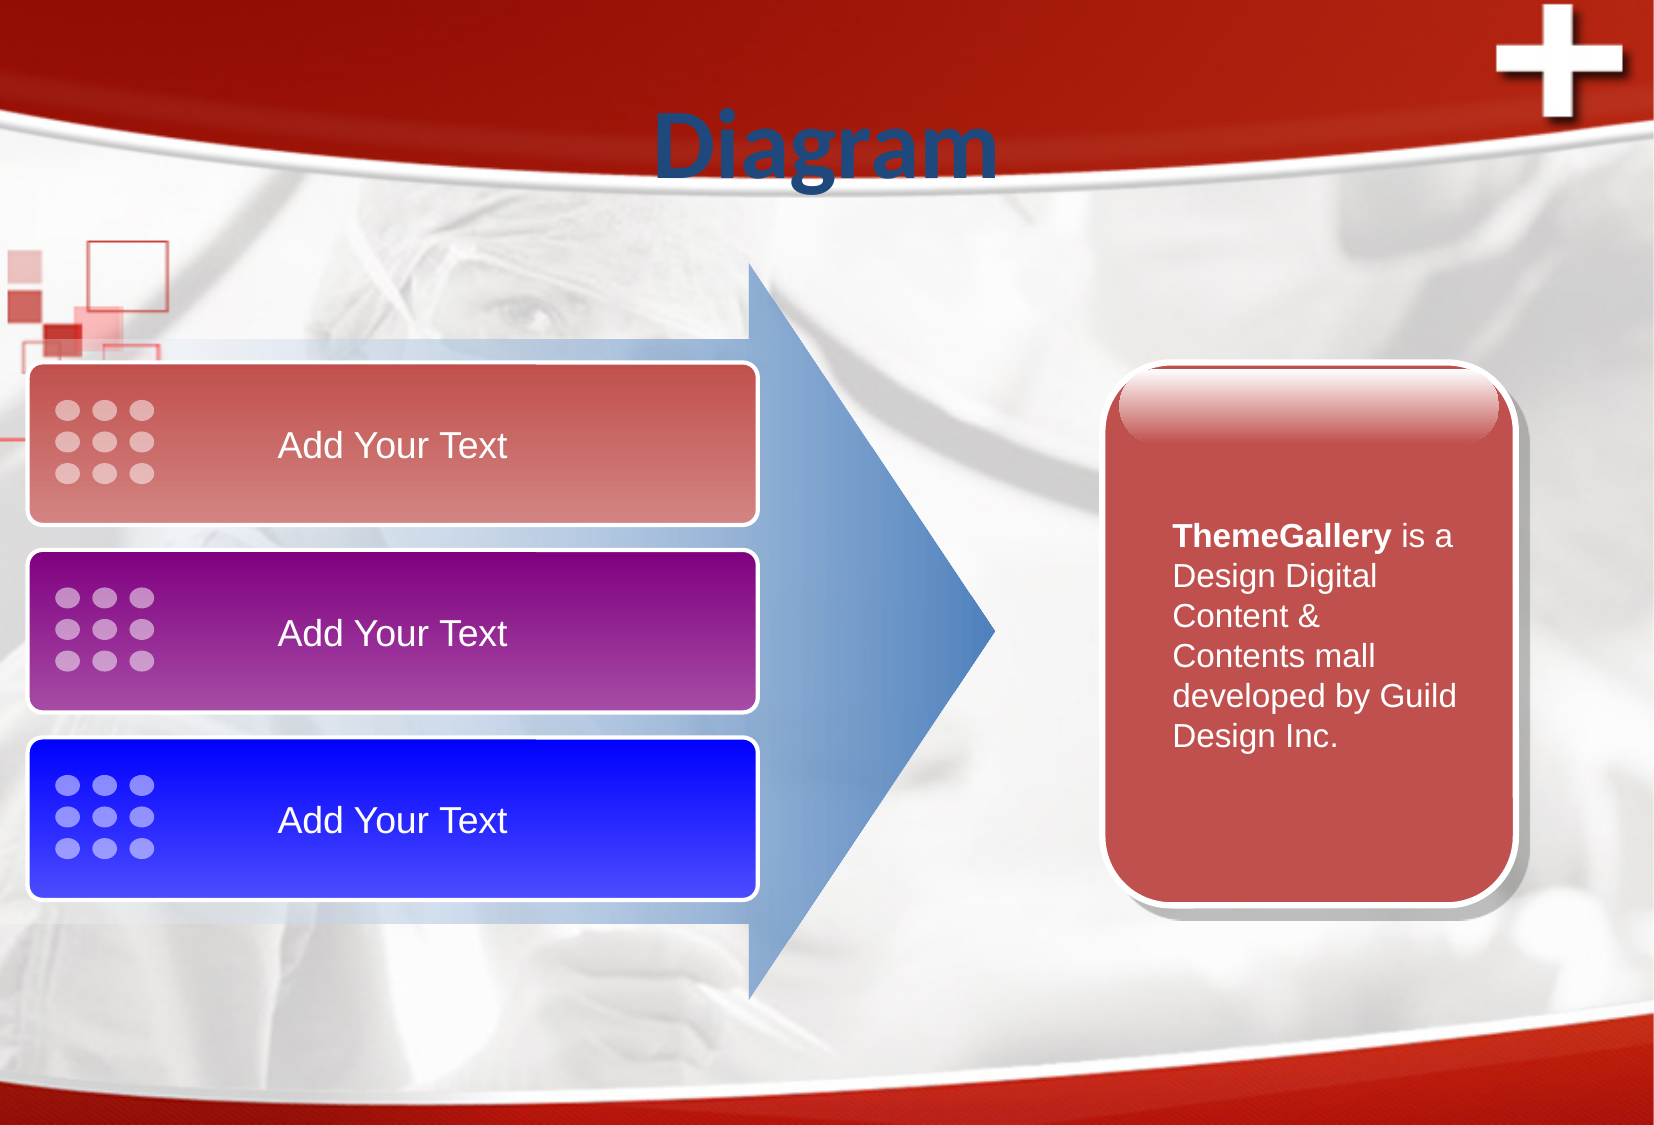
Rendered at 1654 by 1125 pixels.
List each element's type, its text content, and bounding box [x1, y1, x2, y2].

text_box Add Your Text [27, 549, 758, 713]
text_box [54, 399, 155, 485]
text_box [0, 262, 995, 1000]
picture [0, 0, 1654, 1125]
title Diagram [82, 44, 1572, 233]
text_box Add Your Text [27, 362, 758, 525]
text_box Add Your Text [27, 737, 758, 900]
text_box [1102, 362, 1517, 906]
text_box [54, 774, 155, 860]
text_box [54, 587, 155, 672]
